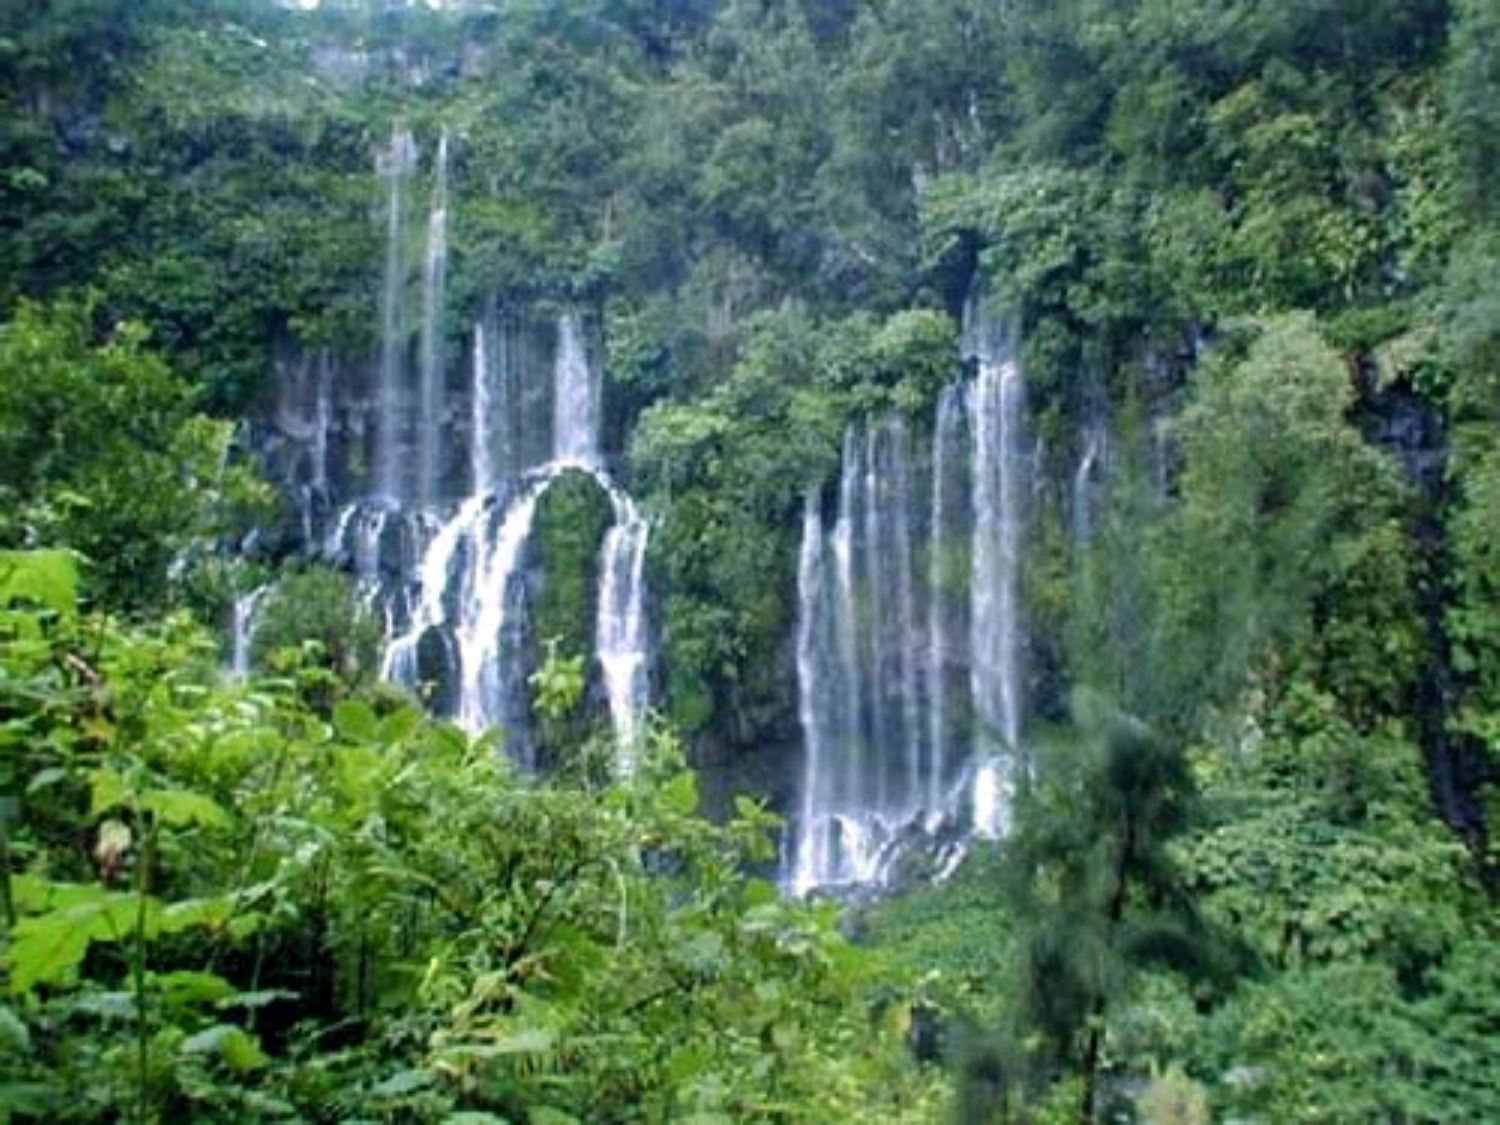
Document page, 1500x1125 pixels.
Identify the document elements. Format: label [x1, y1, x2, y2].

list [0, 0, 1500, 1125]
